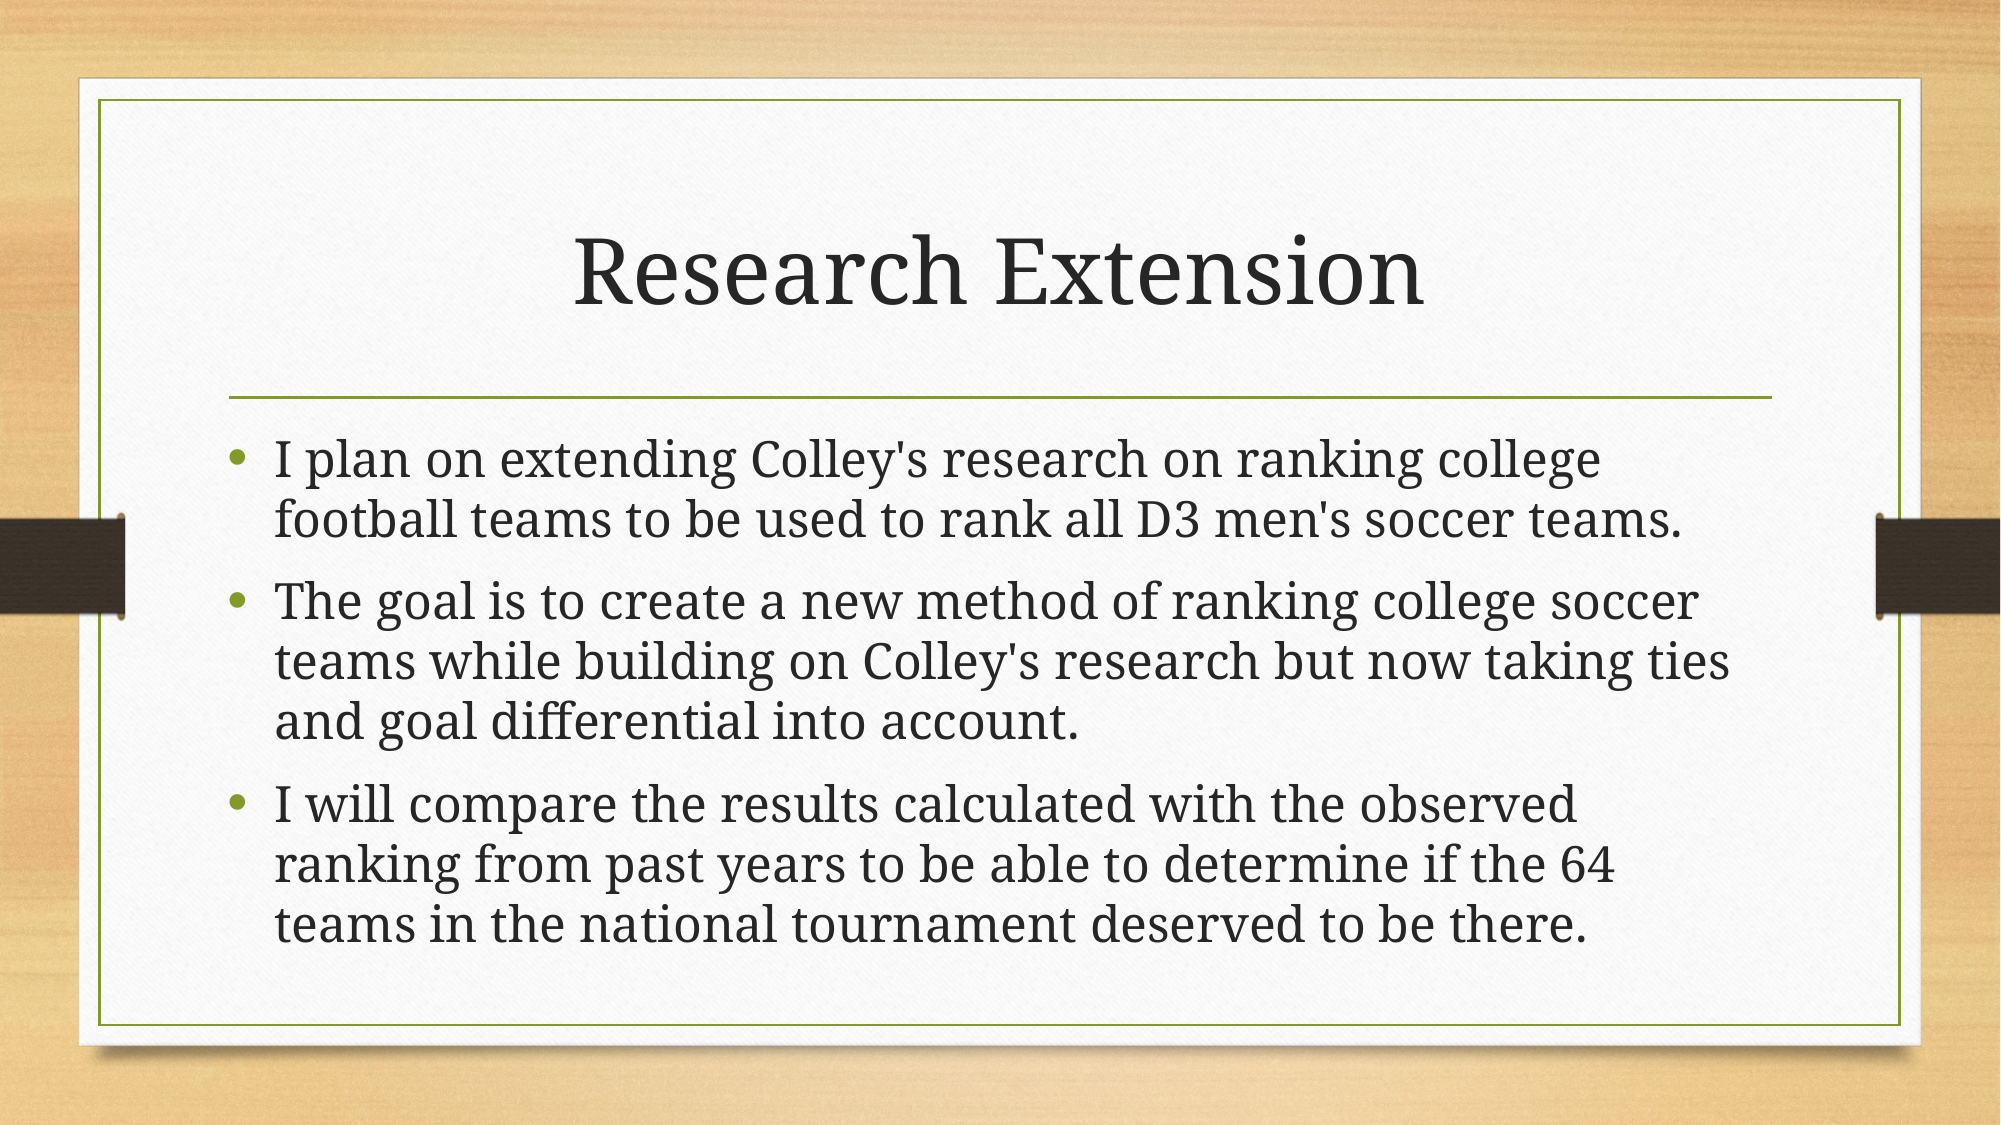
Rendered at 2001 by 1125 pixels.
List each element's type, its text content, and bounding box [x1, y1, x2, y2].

picture [0, 0, 2001, 1125]
list I plan on extending Colley's research on ranking college football teams to be used to rank all D3 men's soccer teams. The goal is to create a new method of ranking college soccer teams while building on Colley's research but now taking ties and goal differential into account. I will compare the results calculated with the observed ranking from past years to be able to determine if the 64 teams in the national tournament deserved to be there. [212, 419, 1788, 964]
title Research Extension [212, 161, 1788, 375]
